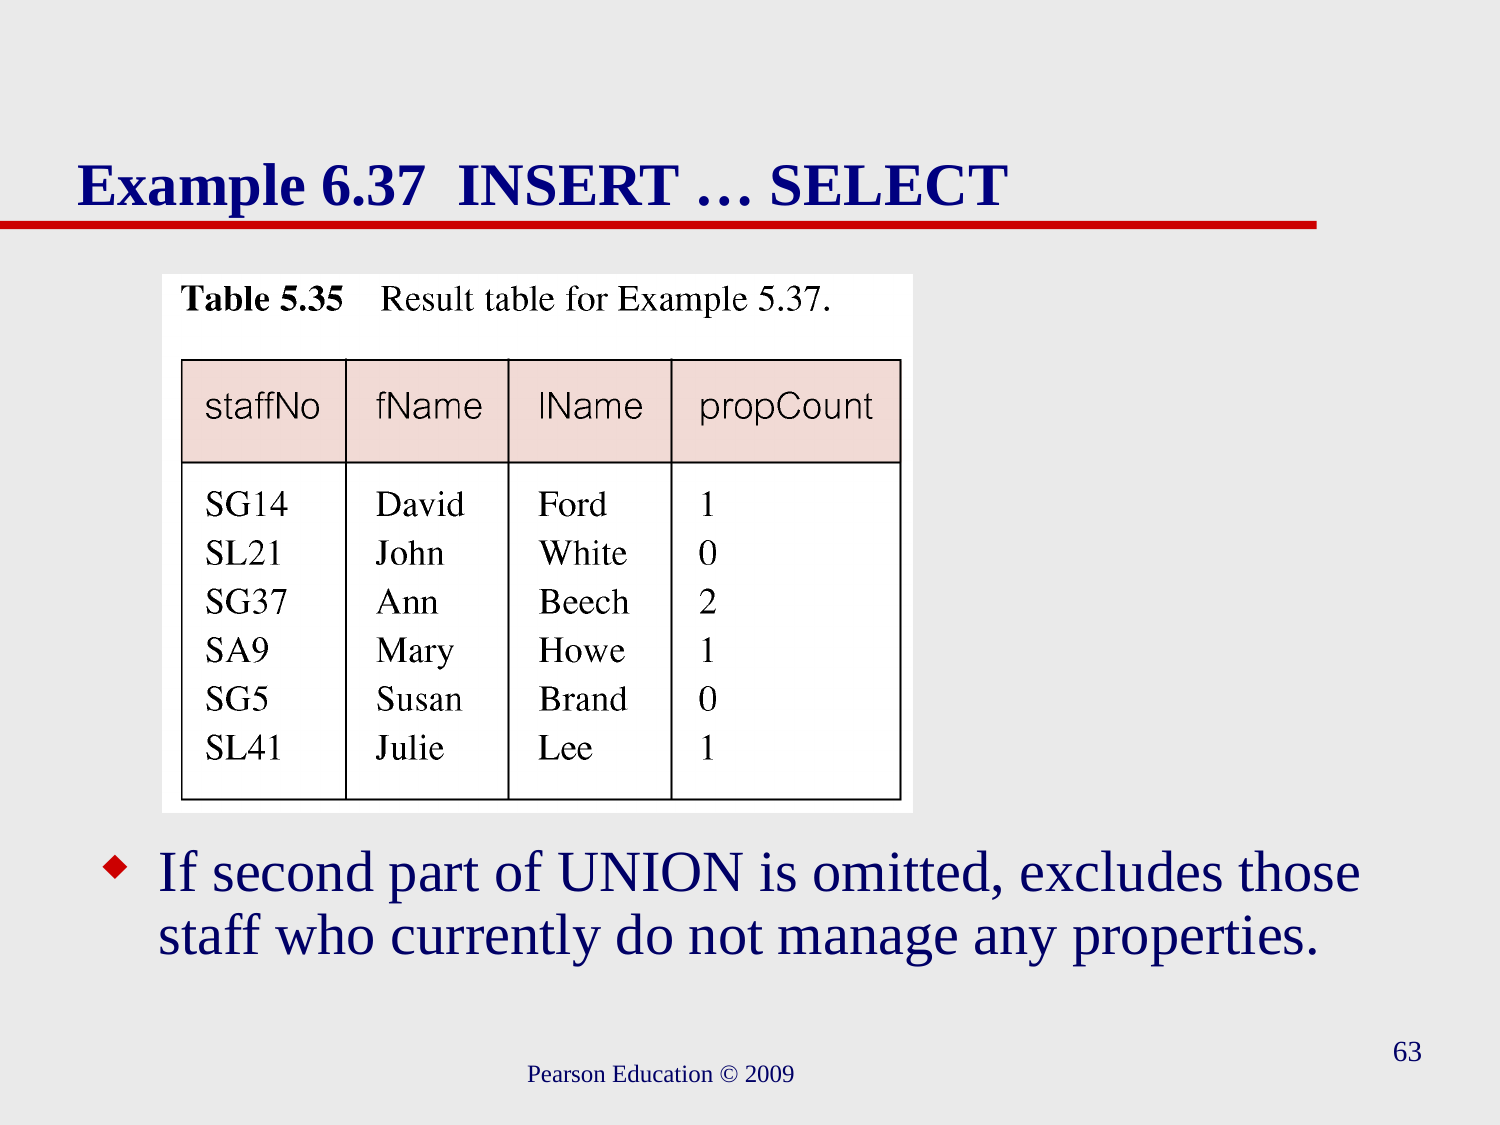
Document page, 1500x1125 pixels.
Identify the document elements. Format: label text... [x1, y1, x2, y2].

slide_number 63 [1124, 1012, 1438, 1088]
picture [162, 274, 913, 814]
title Example 6.37 INSERT … SELECT [62, 43, 1338, 226]
text_box Pearson Education © 2009 [512, 1050, 1038, 1095]
list If second part of UNION is omitted, excludes those staff who currently do not manage any properties. [87, 249, 1438, 951]
